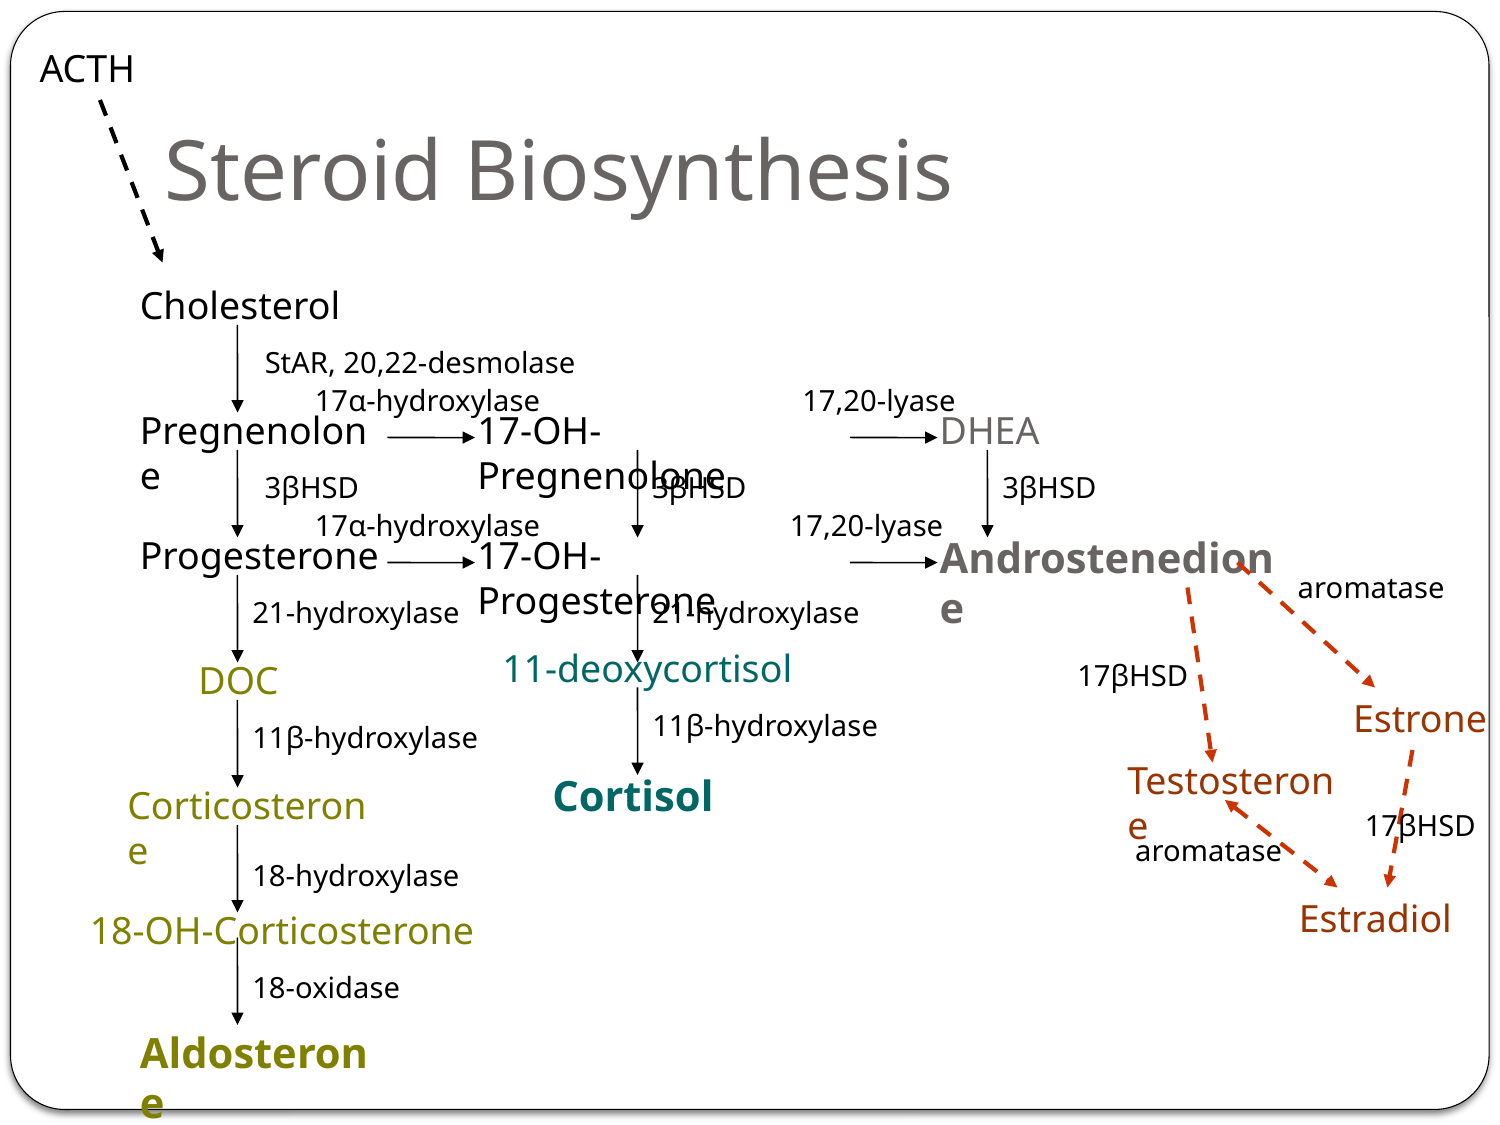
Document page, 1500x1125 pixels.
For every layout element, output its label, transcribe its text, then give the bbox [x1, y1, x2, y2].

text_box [1112, 884, 1500, 948]
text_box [774, 374, 1113, 551]
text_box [849, 560, 1059, 591]
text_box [237, 587, 501, 1013]
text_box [637, 587, 913, 751]
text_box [24, 37, 188, 263]
title Steroid Biosynthesis [193, 45, 1425, 233]
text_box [387, 554, 843, 586]
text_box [299, 374, 763, 551]
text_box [249, 337, 601, 513]
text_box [1062, 562, 1500, 876]
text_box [124, 274, 401, 573]
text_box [74, 574, 501, 1086]
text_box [1113, 399, 1313, 559]
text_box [487, 574, 813, 828]
